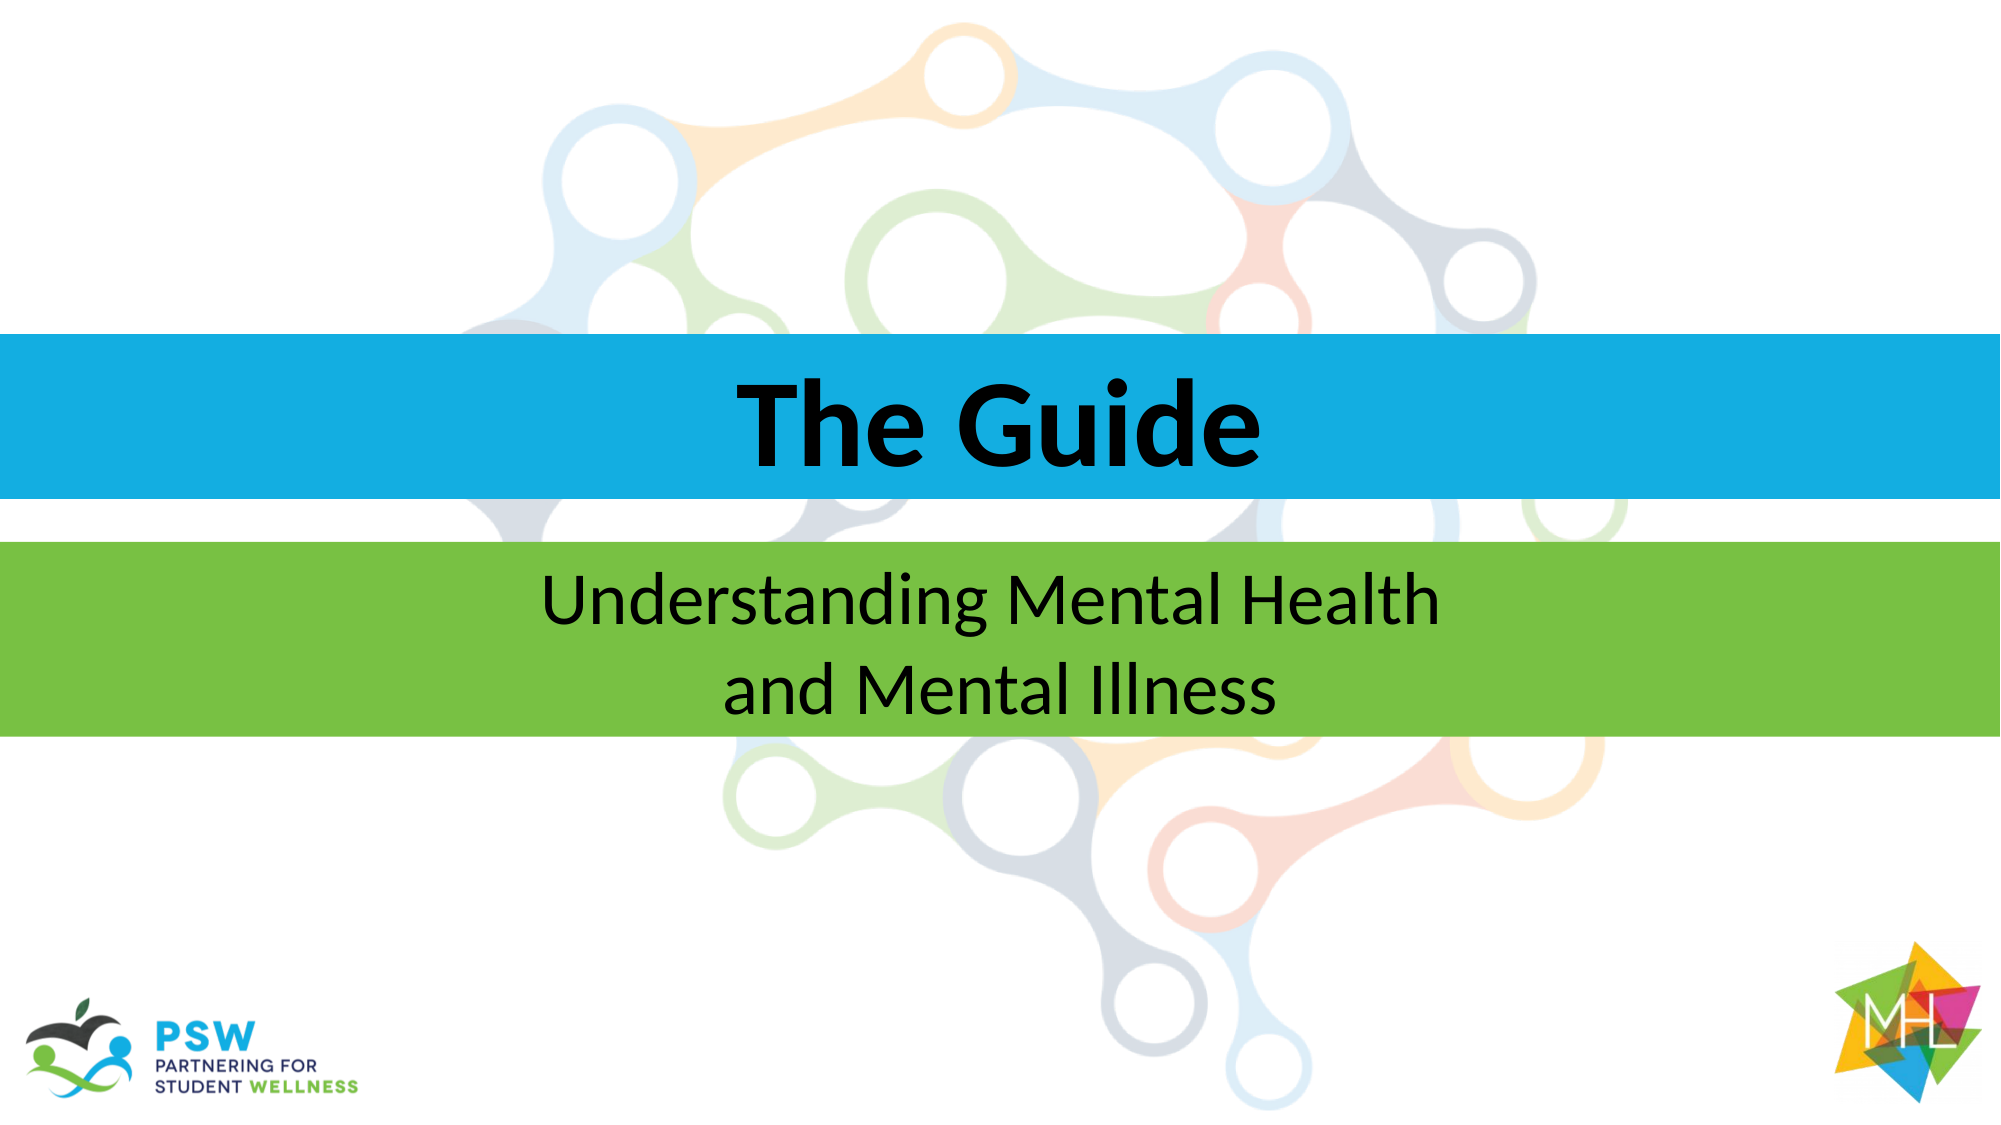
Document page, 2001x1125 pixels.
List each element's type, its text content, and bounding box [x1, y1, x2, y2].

picture [0, 0, 2001, 1125]
text_box Understanding Mental Health and Mental Illness [0, 541, 2000, 737]
text_box The Guide [0, 334, 2000, 499]
